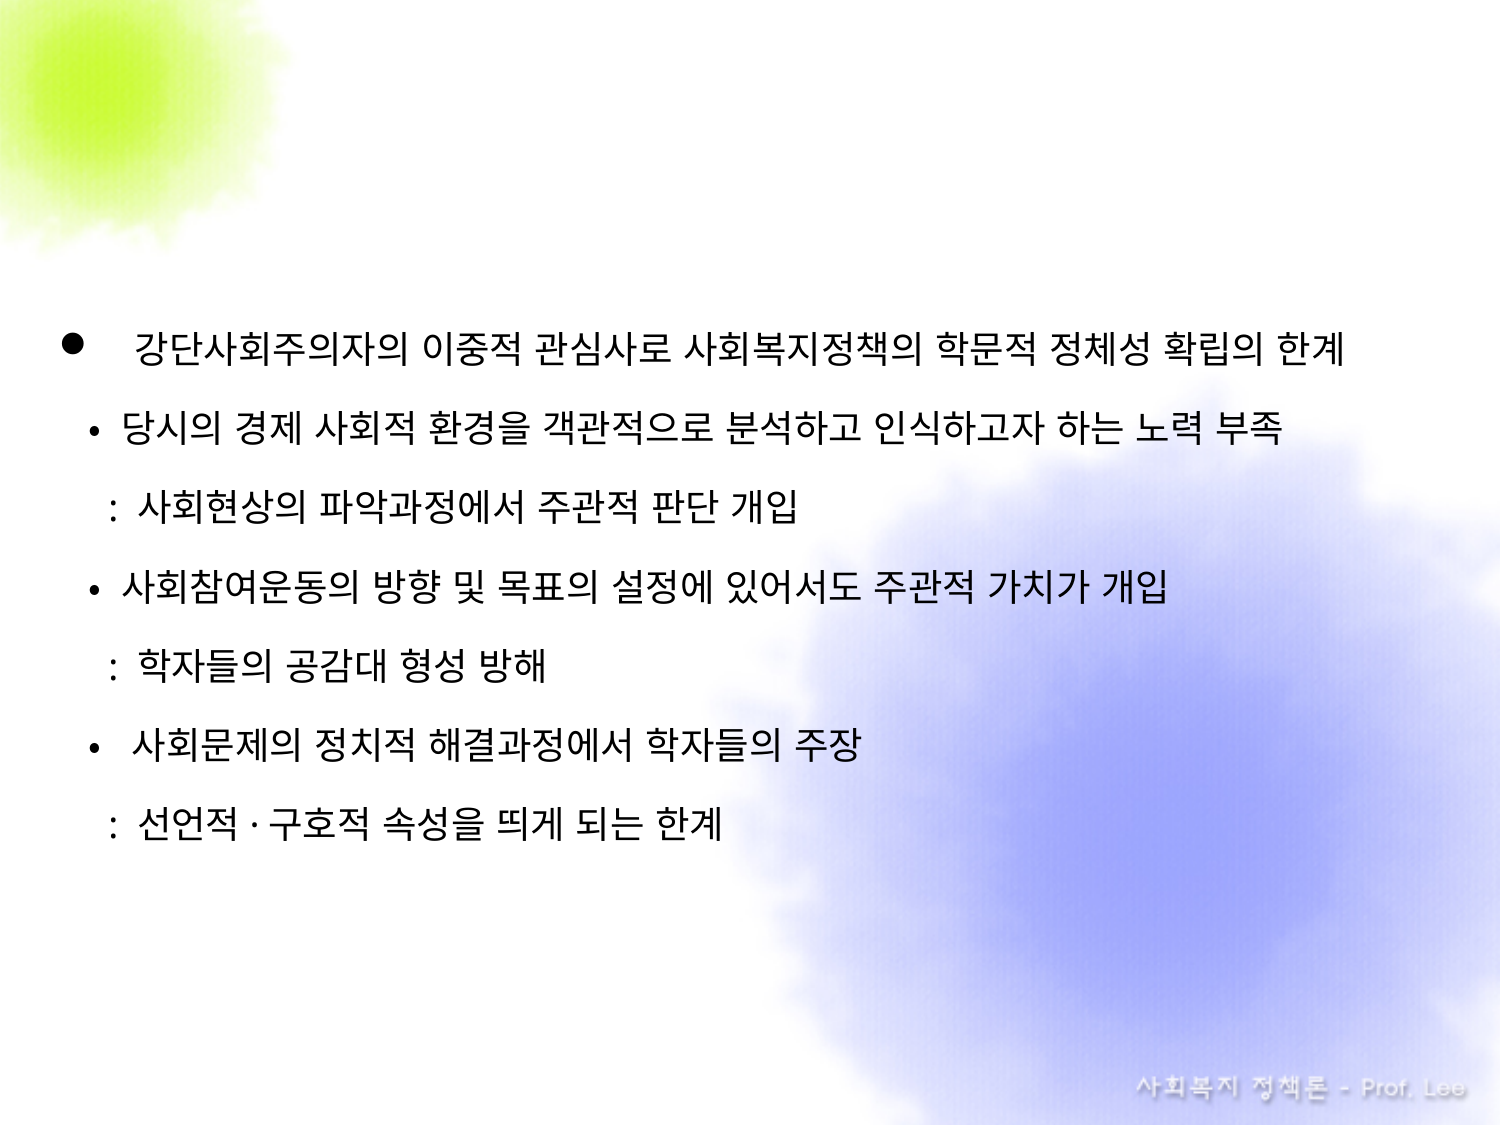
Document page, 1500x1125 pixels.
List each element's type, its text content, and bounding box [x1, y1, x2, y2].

picture [0, 0, 1500, 1125]
list 강단사회주의자의 이중적 관심사로 사회복지정책의 학문적 정체성 확립의 한계 • 당시의 경제 사회적 환경을 객관적으로 분석하고 인식하고자 하는 노력 부족 : 사회현상의 파악과정에서 주관적 판단 개입 • 사회참여운동의 방향 및 목표의 설정에 있어서도 주관적 가치가 개입 : 학자들의 공감대 형성 방해 • 사회문제의 정치적 해결과정에서 학자들의 주장 : 선언적·구호적 속성을 띄게 되는 한계 [11, 304, 1489, 973]
